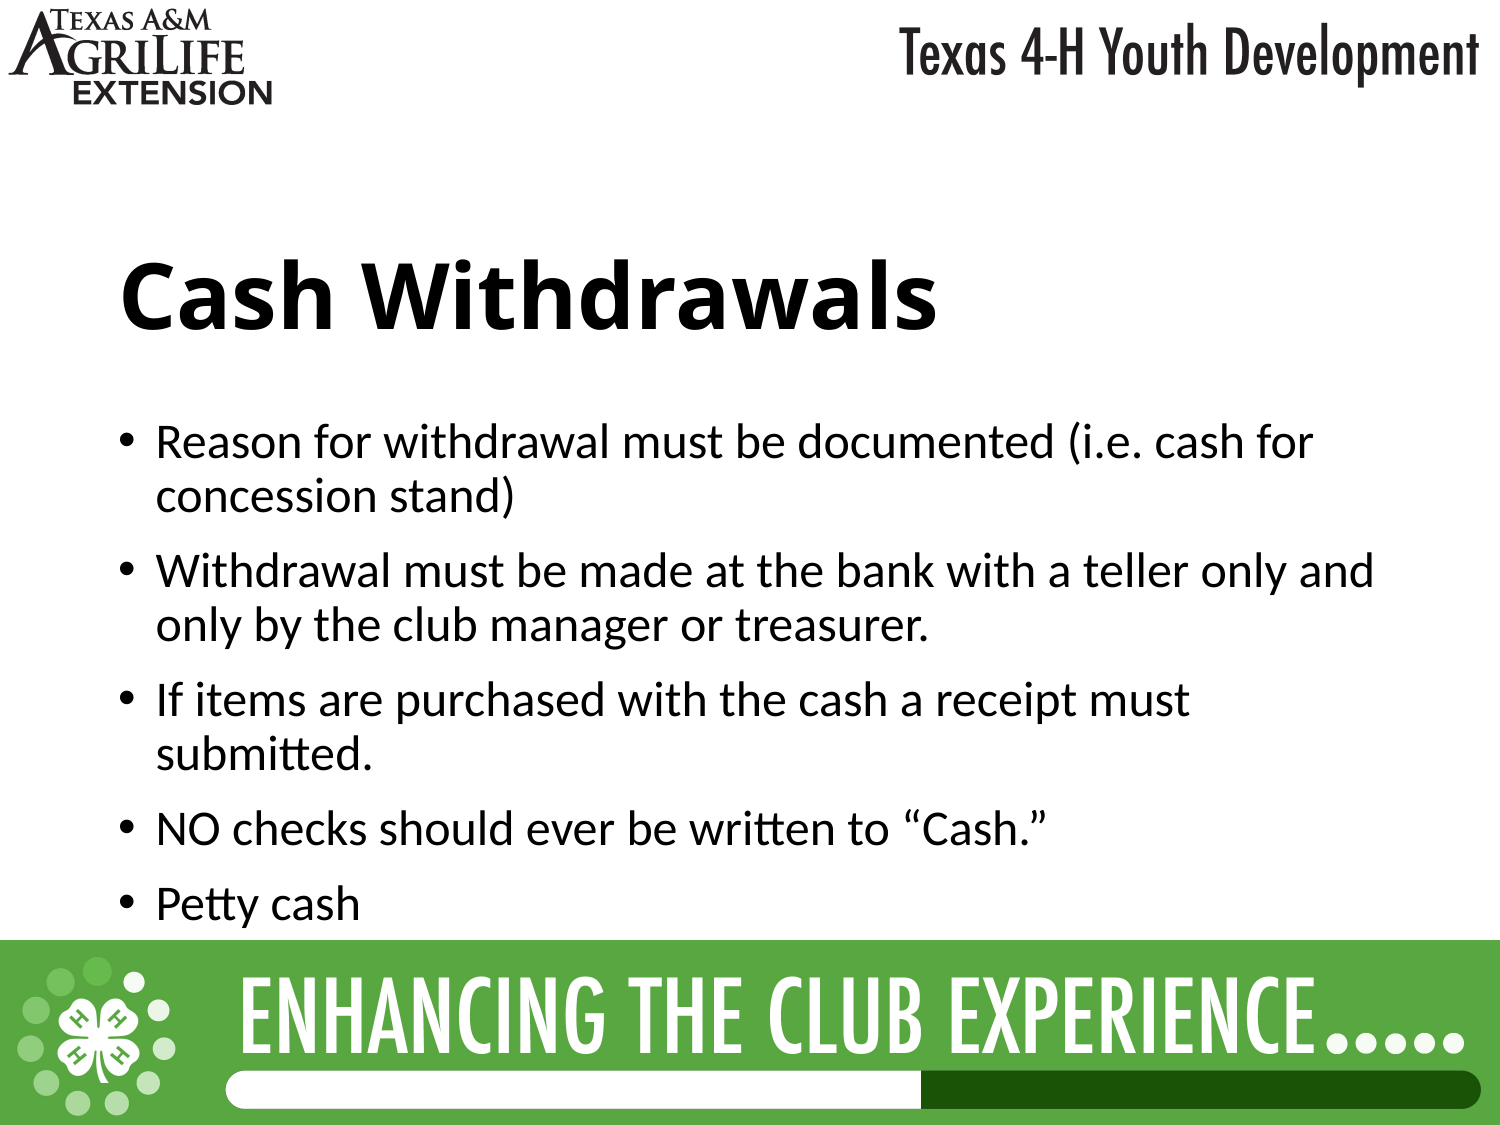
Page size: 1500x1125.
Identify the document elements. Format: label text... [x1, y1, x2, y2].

title Cash Withdrawals [103, 190, 1397, 408]
picture [0, 0, 1500, 1125]
list Reason for withdrawal must be documented (i.e. cash for concession stand) Withdrawal must be made at the bank with a teller only and only by the club manager or treasurer. If items are purchased with the cash a receipt must submitted. NO checks should ever be written to “Cash.” Petty cash [103, 408, 1397, 932]
